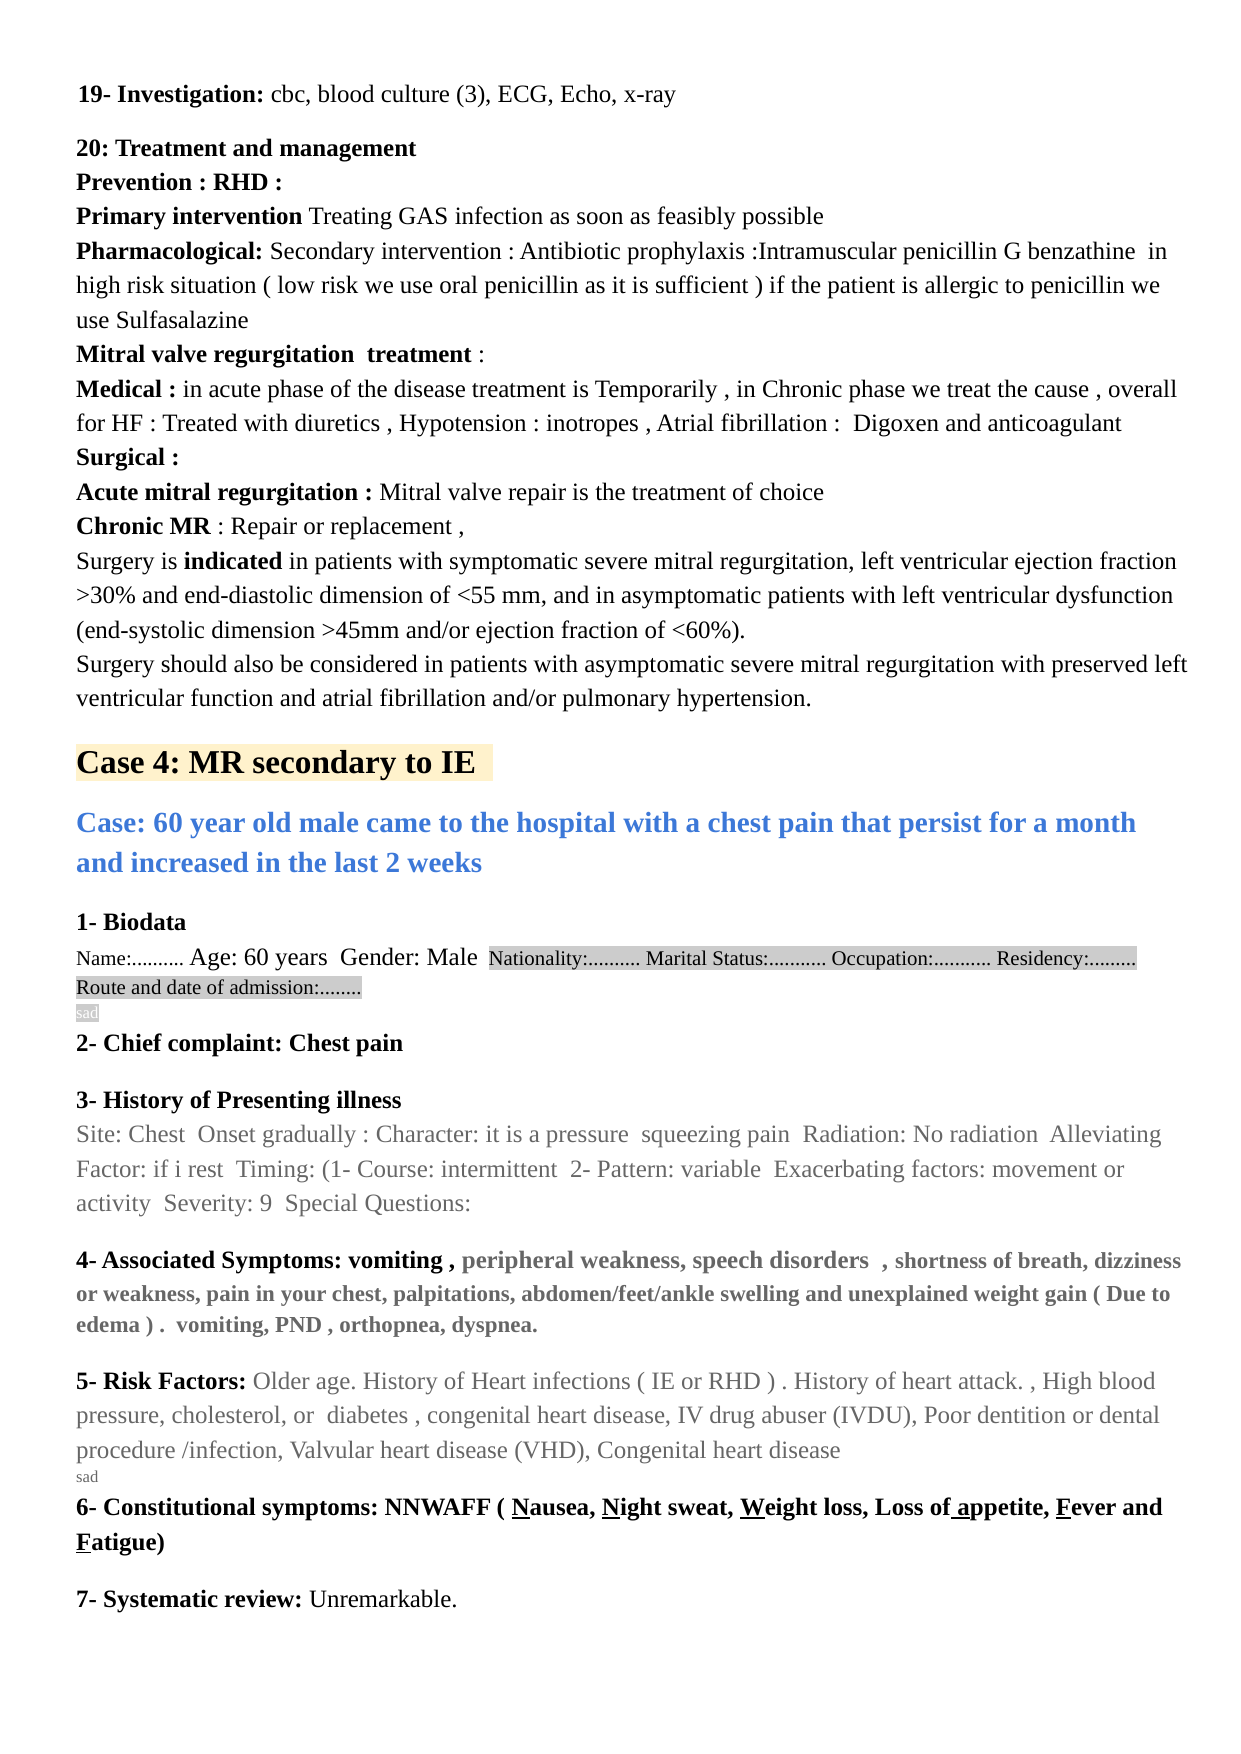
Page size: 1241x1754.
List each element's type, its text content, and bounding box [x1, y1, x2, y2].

text_box 19- Investigation: cbc, blood culture (3), ECG, Echo, x-ray [62, 57, 840, 123]
text_box 20: Treatment and management Prevention : RHD : Primary intervention Treating GAS infection as soon as feasibly possible Pharmacological: Secondary intervention : Antibiotic prophylaxis :Intramuscular penicillin G benzathine in high risk situation ( low risk we use oral penicillin as it is sufficient ) if the patient is allergic to penicillin we use Sulfasalazine Mitral valve regurgitation treatment : Medical : in acute phase of the disease treatment is Temporarily , in Chronic phase we treat the cause , overall for HF : Treated with diuretics , Hypotension : inotropes , Atrial fibrillation : Digoxen and anticoagulant Surgical : Acute mitral regurgitation : Mitral valve repair is the treatment of choice Chronic MR : Repair or replacement , Surgery is indicated in patients with symptomatic severe mitral regurgitation, left ventricular ejection fraction >30% and end-diastolic dimension of <55 mm, and in asymptomatic patients with left ventricular dysfunction (end-systolic dimension >45mm and/or ejection fraction of <60%). Surgery should also be considered in patients with asymptomatic severe mitral regurgitation with preserved left ventricular function and atrial fibrillation and/or pulmonary hypertension. Case 4: MR secondary to IE Case: 60 year old male came to the hospital with a chest pain that persist for a month and increased in the last 2 weeks 1- Biodata Name:.......... Age: 60 years Gender: Male Nationality:.......... Marital Status:........... Occupation:........... Residency:......... Route and date of admission:........ sad 2- Chief complaint: Chest pain sad 3- History of Presenting illness Site: Chest Onset gradually : Character: it is a pressure squeezing pain Radiation: No radiation Alleviating Factor: if i rest Timing: (1- Course: intermittent 2- Pattern: variable Exacerbating factors: movement or activity Severity: 9 Special Questions: sad 4- Associated Symptoms: vomiting , peripheral weakness, speech disorders , shortness of breath, dizziness or weakness, pain in your chest, palpitations, abdomen/feet/ankle swelling and unexplained weight gain ( Due to edema ) . vomiting, PND , orthopnea, dyspnea. sadsad 5- Risk Factors: Older age. History of Heart infections ( IE or RHD ) . History of heart attack. , High blood pressure, cholesterol, or diabetes , congenital heart disease, IV drug abuser (IVDU), Poor dentition or dental procedure /infection, Valvular heart disease (VHD), Congenital heart disease sad 6- Constitutional symptoms: NNWAFF ( Nausea, Night sweat, Weight loss, Loss of appetite, Fever and Fatigue) sad 7- Systematic review: Unremarkable. [55, 106, 1210, 1754]
